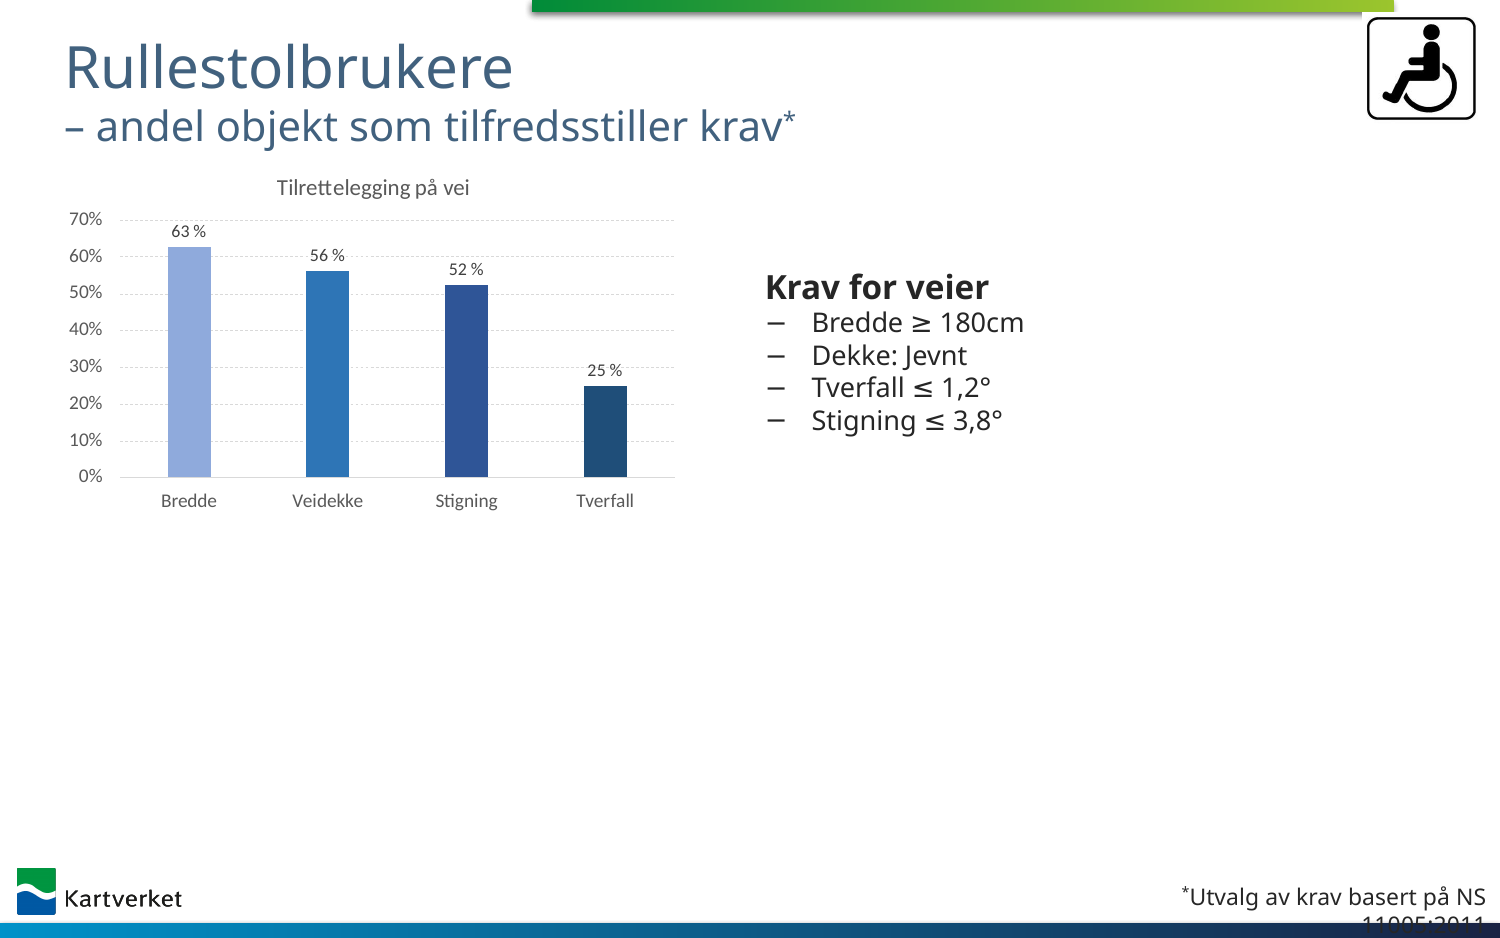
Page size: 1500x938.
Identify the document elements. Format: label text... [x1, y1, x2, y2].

picture [1362, 12, 1481, 126]
text_box *Utvalg av krav basert på NS 11005:2011 [1068, 873, 1500, 938]
picture [62, 166, 685, 519]
text_box Rullestolbrukere – andel objekt som tilfredsstiller krav* [49, 25, 1431, 158]
text_box Krav for veier Bredde ≥ 180cm Dekke: Jevnt Tverfall ≤ 1,2° Stigning ≤ 3,8° [750, 258, 1234, 444]
